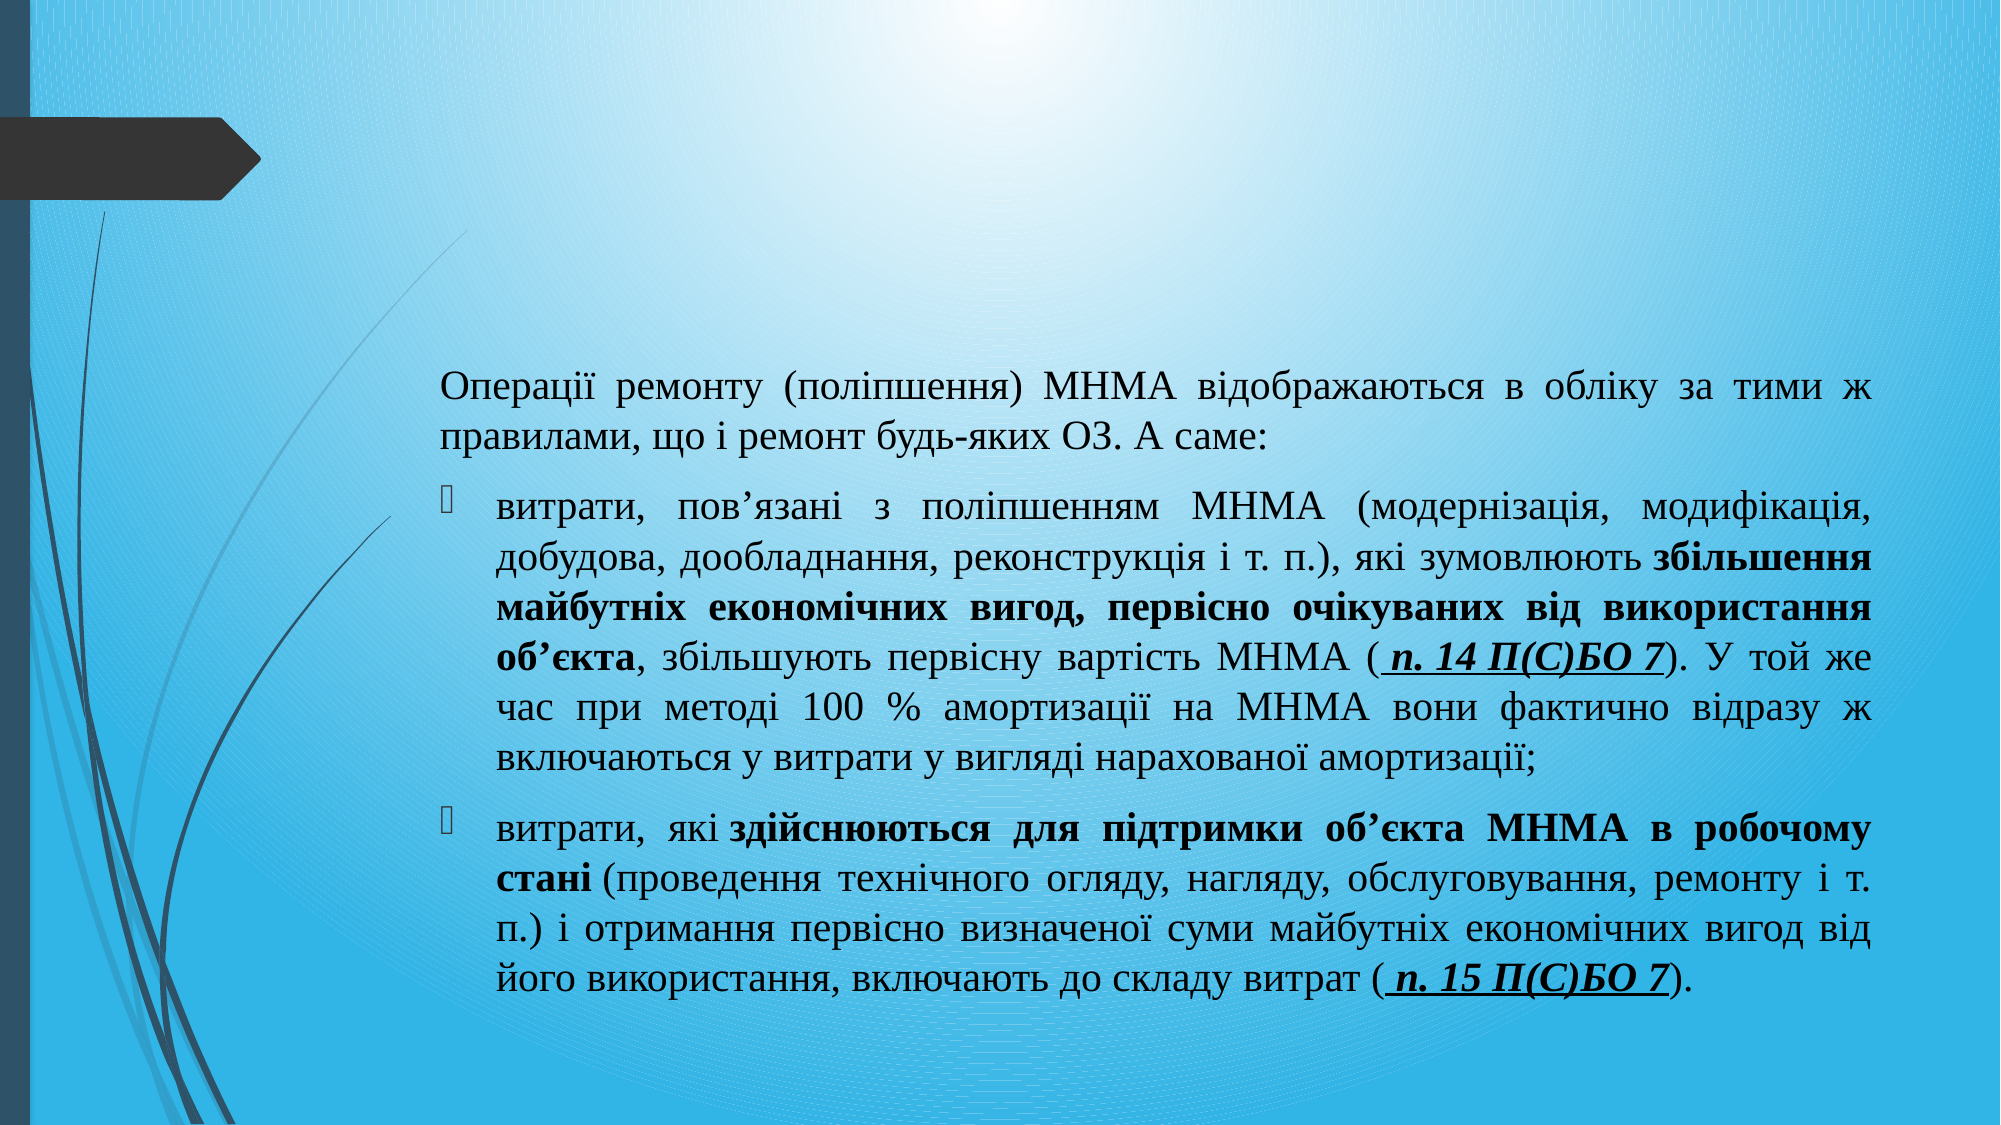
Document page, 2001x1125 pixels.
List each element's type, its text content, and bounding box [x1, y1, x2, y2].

list Операції ремонту (поліпшення) МНМА відображаються в обліку за тими ж правилами, що і ремонт будь-яких ОЗ. А саме: витрати, пов’язані з поліпшенням МНМА (модернізація, модифікація, добудова, дообладнання, реконструкція і т. п.), які зумовлюють збільшення майбутніх економічних вигод, первісно очікуваних від використання об’єкта, збільшують первісну вартість МНМА ( п. 14 П(С)БО 7). У той же час при методі 100 % амортизації на МНМА вони фактично відразу ж включаються у витрати у вигляді нарахованої амортизації; витрати, які здійснюються для підтримки об’єкта МНМА в робочому стані (проведення технічного огляду, нагляду, обслуговування, ремонту і т. п.) і отримання первісно визначеної суми майбутніх економічних вигод від його використання, включають до складу витрат ( п. 15 П(С)БО 7). [424, 350, 1888, 970]
